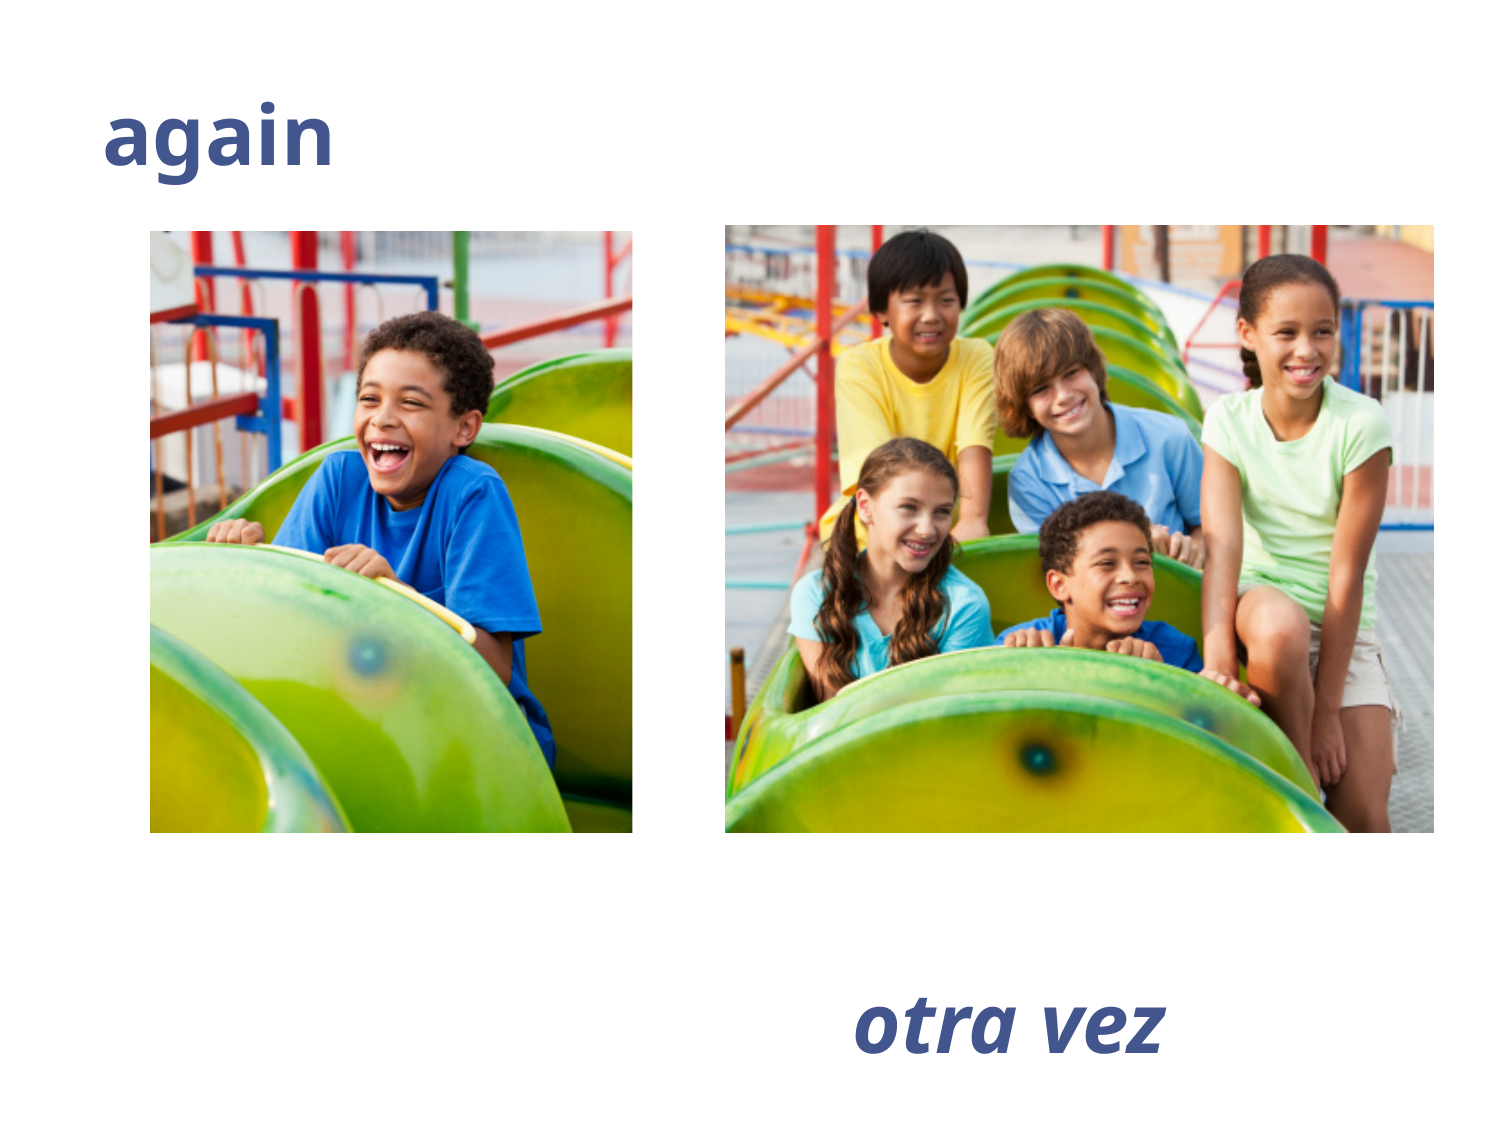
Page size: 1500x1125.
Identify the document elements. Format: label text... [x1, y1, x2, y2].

picture [724, 224, 1435, 833]
list again [87, 75, 613, 200]
text_box otra vez [837, 962, 1363, 1088]
picture [149, 230, 633, 833]
